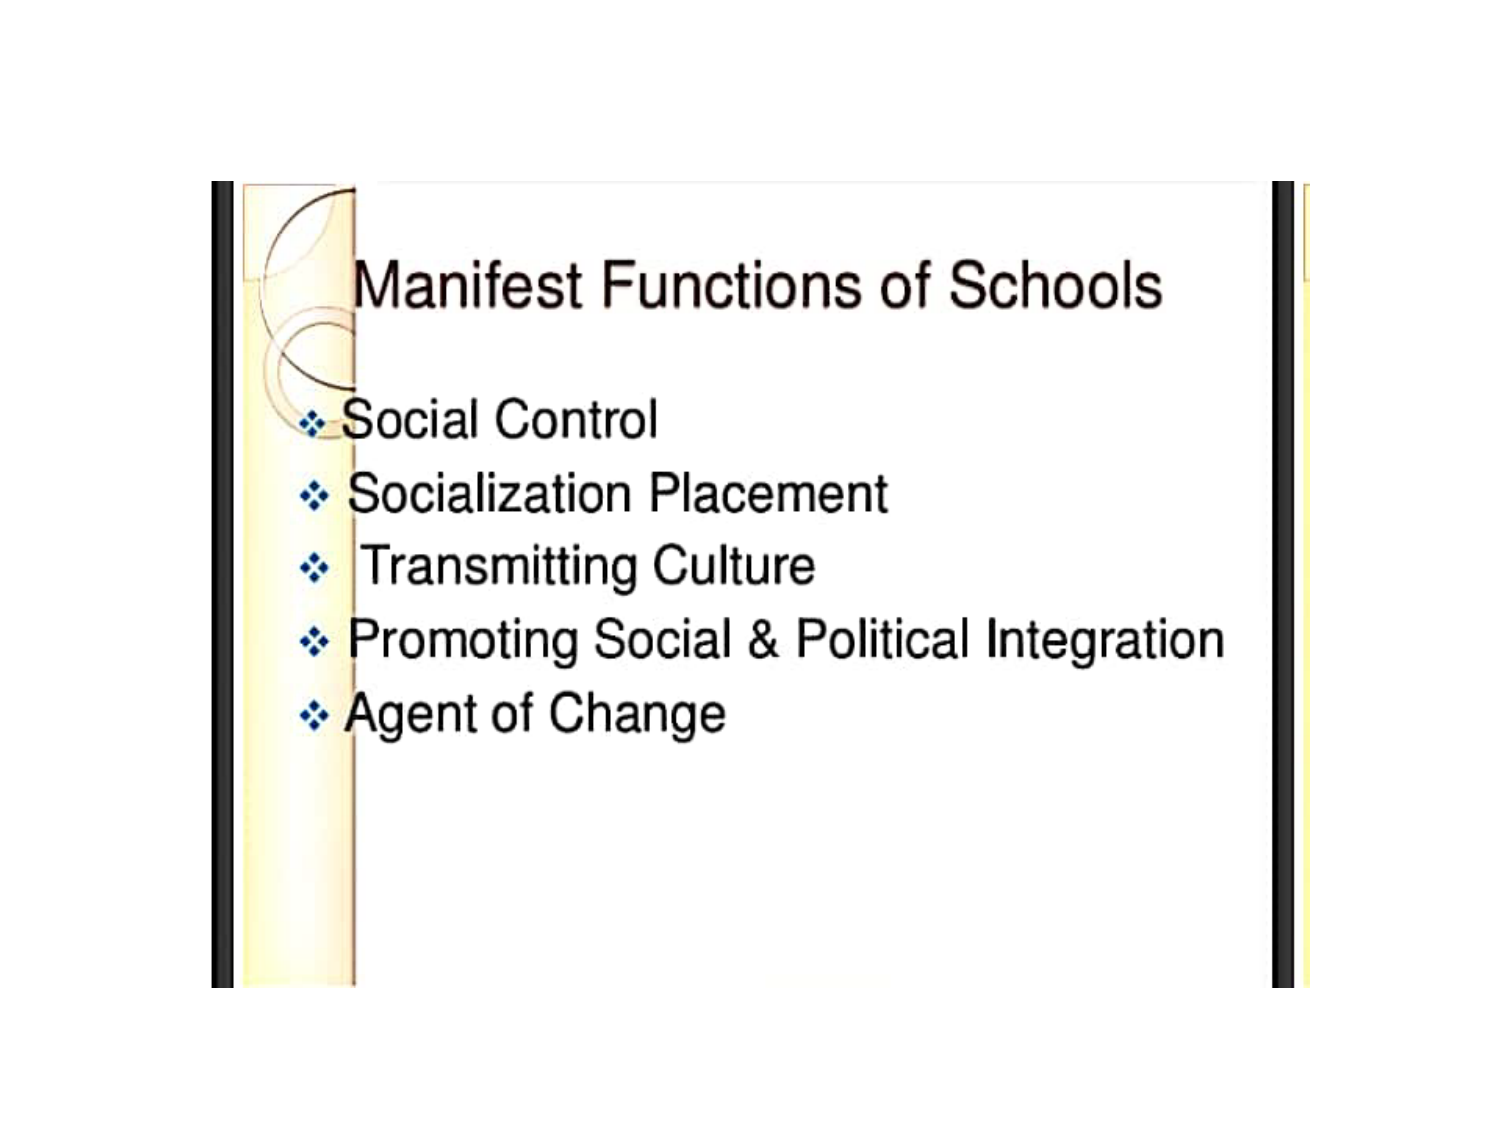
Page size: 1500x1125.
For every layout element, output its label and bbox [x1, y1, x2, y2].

picture [190, 180, 1310, 988]
